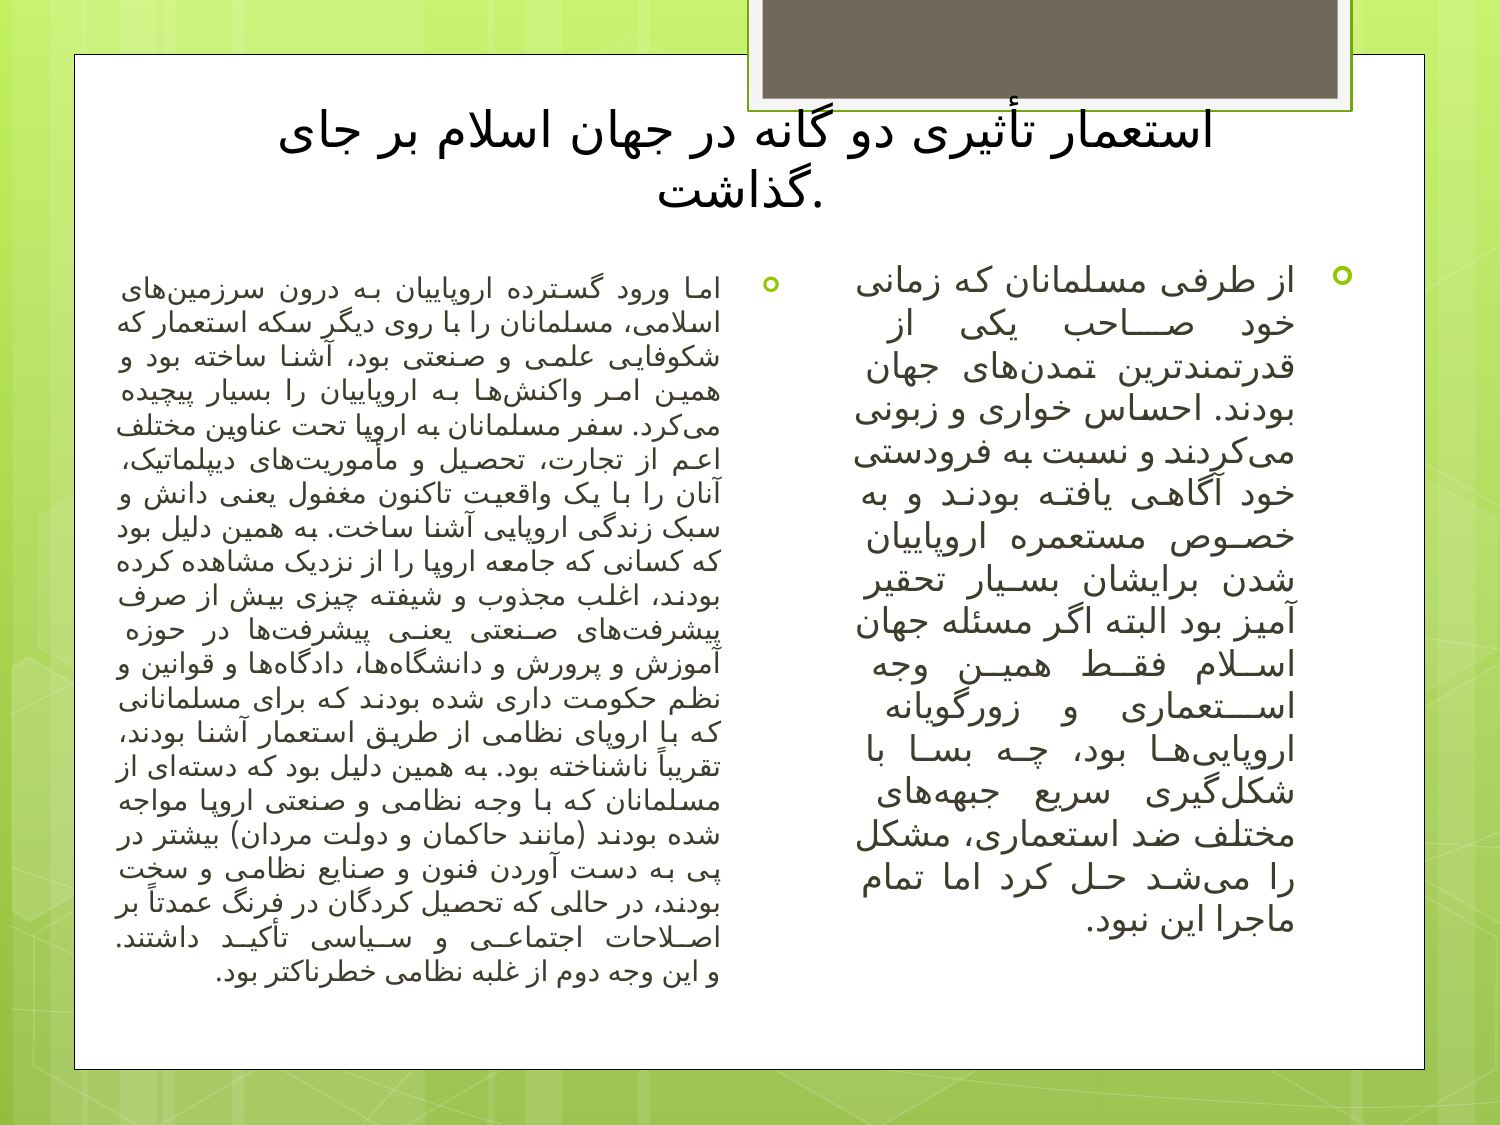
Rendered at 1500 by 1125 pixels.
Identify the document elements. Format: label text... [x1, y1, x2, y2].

list اما ورود گسترده اروپاییان به درون سرزمین‌های اسلامی، مسلمانان را با روی دیگر سکه استعمار که شکوفایی علمی و صنعتی بود، آشنا ساخته بود و همین امر واکنش‌ها به اروپاییان را بسیار پیچیده می‌کرد. سفر مسلمانان به اروپا تحت عناوین مختلف اعم از تجارت، تحصیل و مأموریت‌های دیپلماتیک، آنان را با یک واقعیت تاکنون مغفول یعنی دانش و سبک زندگی اروپایی آشنا ساخت. به همین دلیل بود که کسانی که جامعه اروپا را از نزدیک مشاهده کرده بودند، اغلب مجذوب و شیفته چیزی بیش از صرف پیشرفت‌‌های صنعتی یعنی پیشرفت‌ها در حوزه آموزش و پرورش و دانشگاه‌ها، دادگاه‌ها و قوانین و نظم حکومت داری شده بودند که برای مسلمانانی که با اروپای نظامی از طریق استعمار آشنا بودند، تقریباً ناشناخته بود. به همین دلیل بود که دسته‌ای از مسلمانان که با وجه نظامی و صنعتی اروپا مواجه شده بودند (مانند حاکمان و دولت مردان) بیشتر در پی به دست آوردن فنون و صنایع نظامی و سخت بودند، در حالی که تحصیل کردگان در فرنگ عمدتاً بر اصلاحات اجتماعی و سیاسی تأکید داشتند. و این وجه دوم از غلبه نظامی خطرناکتر بود. [99, 262, 788, 1013]
title استعمار تأثیری دو گانه در جهان اسلام بر جای گذاشت. [171, 99, 1324, 225]
list از طرفی مسلمانان که زمانی خود صاحب یکی از قدرتمندترین تمدن‌های جهان بودند. احساس خواری و زبونی می‌کردند و نسبت به فرودستی خود آگاهی یافته بودند و به خصوص مستعمره اروپاییان شدن برایشان بسیار تحقیر آمیز بود البته اگر مسئله جهان اسلام فقط همین وجه استعماری و زورگویانه اروپایی‌ها بود، چه بسا با شکل‌گیری سریع جبهه‌های مختلف ضد استعماری، مشکل را می‌شد حل کرد اما تمام ماجرا این نبود. [837, 249, 1363, 950]
